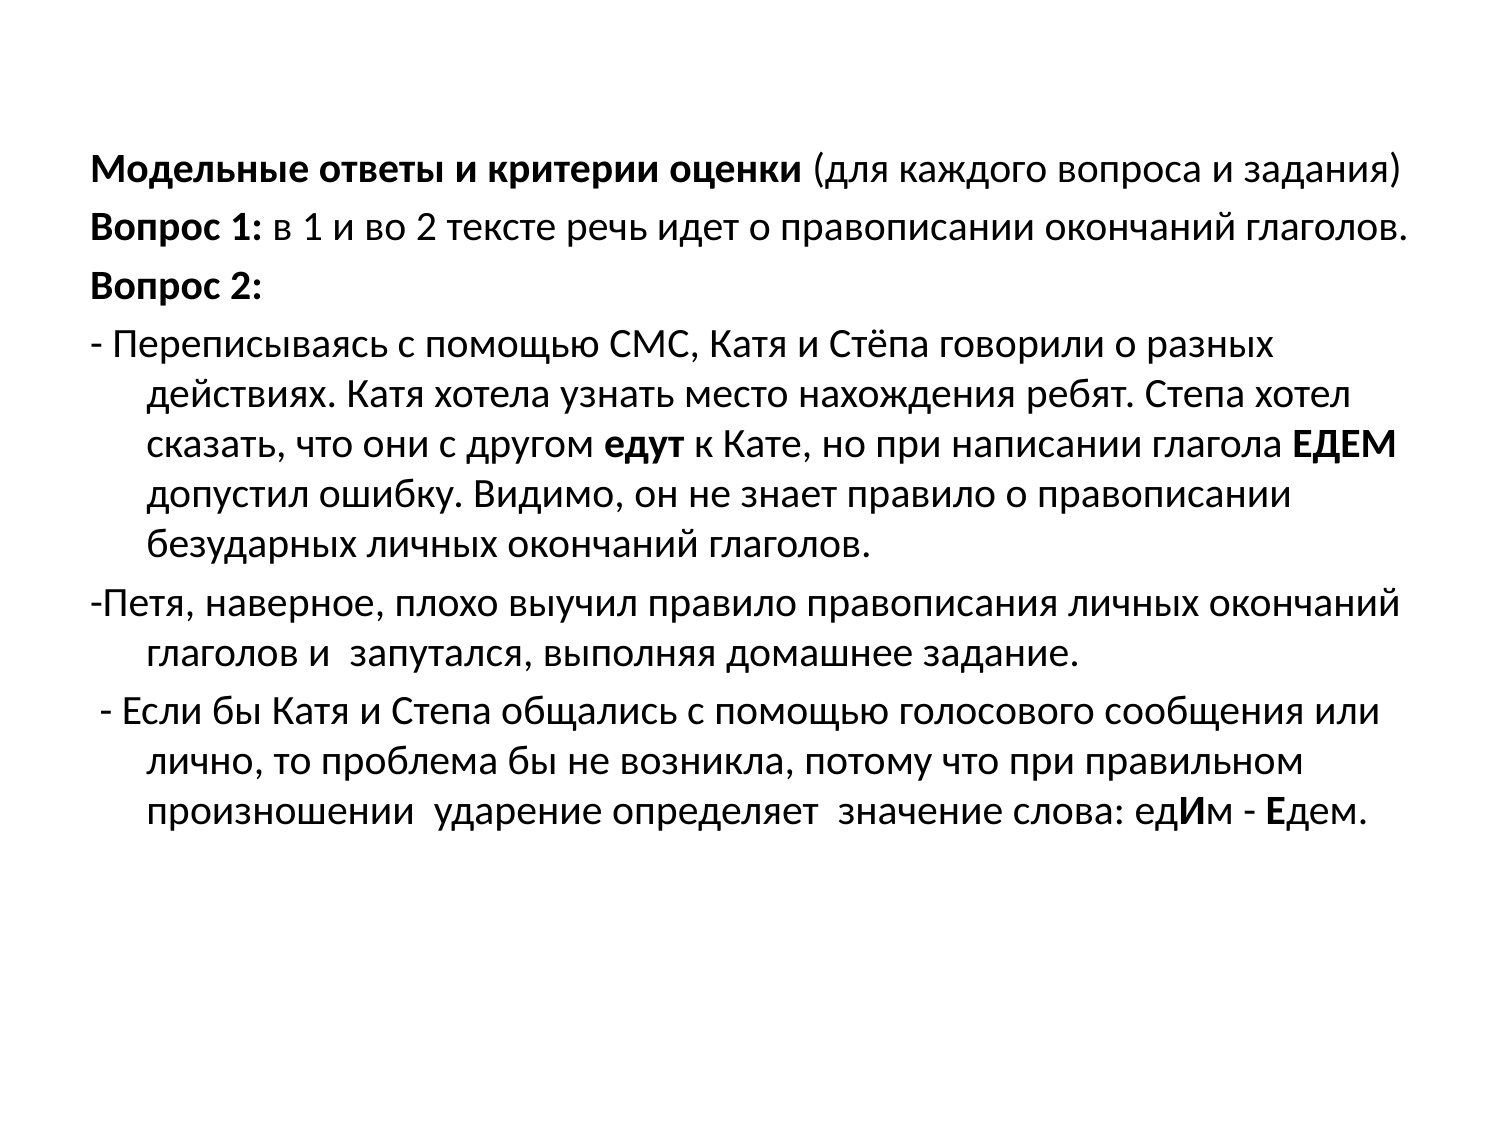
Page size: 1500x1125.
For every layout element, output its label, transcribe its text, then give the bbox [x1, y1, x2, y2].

list Модельные ответы и критерии оценки (для каждого вопроса и задания) Вопрос 1: в 1 и во 2 тексте речь идет о правописании окончаний глаголов. Вопрос 2: - Переписываясь с помощью СМС, Катя и Стёпа говорили о разных действиях. Катя хотела узнать место нахождения ребят. Степа хотел сказать, что они с другом едут к Кате, но при написании глагола ЕДЕМ допустил ошибку. Видимо, он не знает правило о правописании безударных личных окончаний глаголов. -Петя, наверное, плохо выучил правило правописания личных окончаний глаголов и запутался, выполняя домашнее задание. - Если бы Катя и Степа общались с помощью голосового сообщения или лично, то проблема бы не возникла, потому что при правильном произношении ударение определяет значение слова: едИм - Едем. [75, 75, 1425, 1005]
